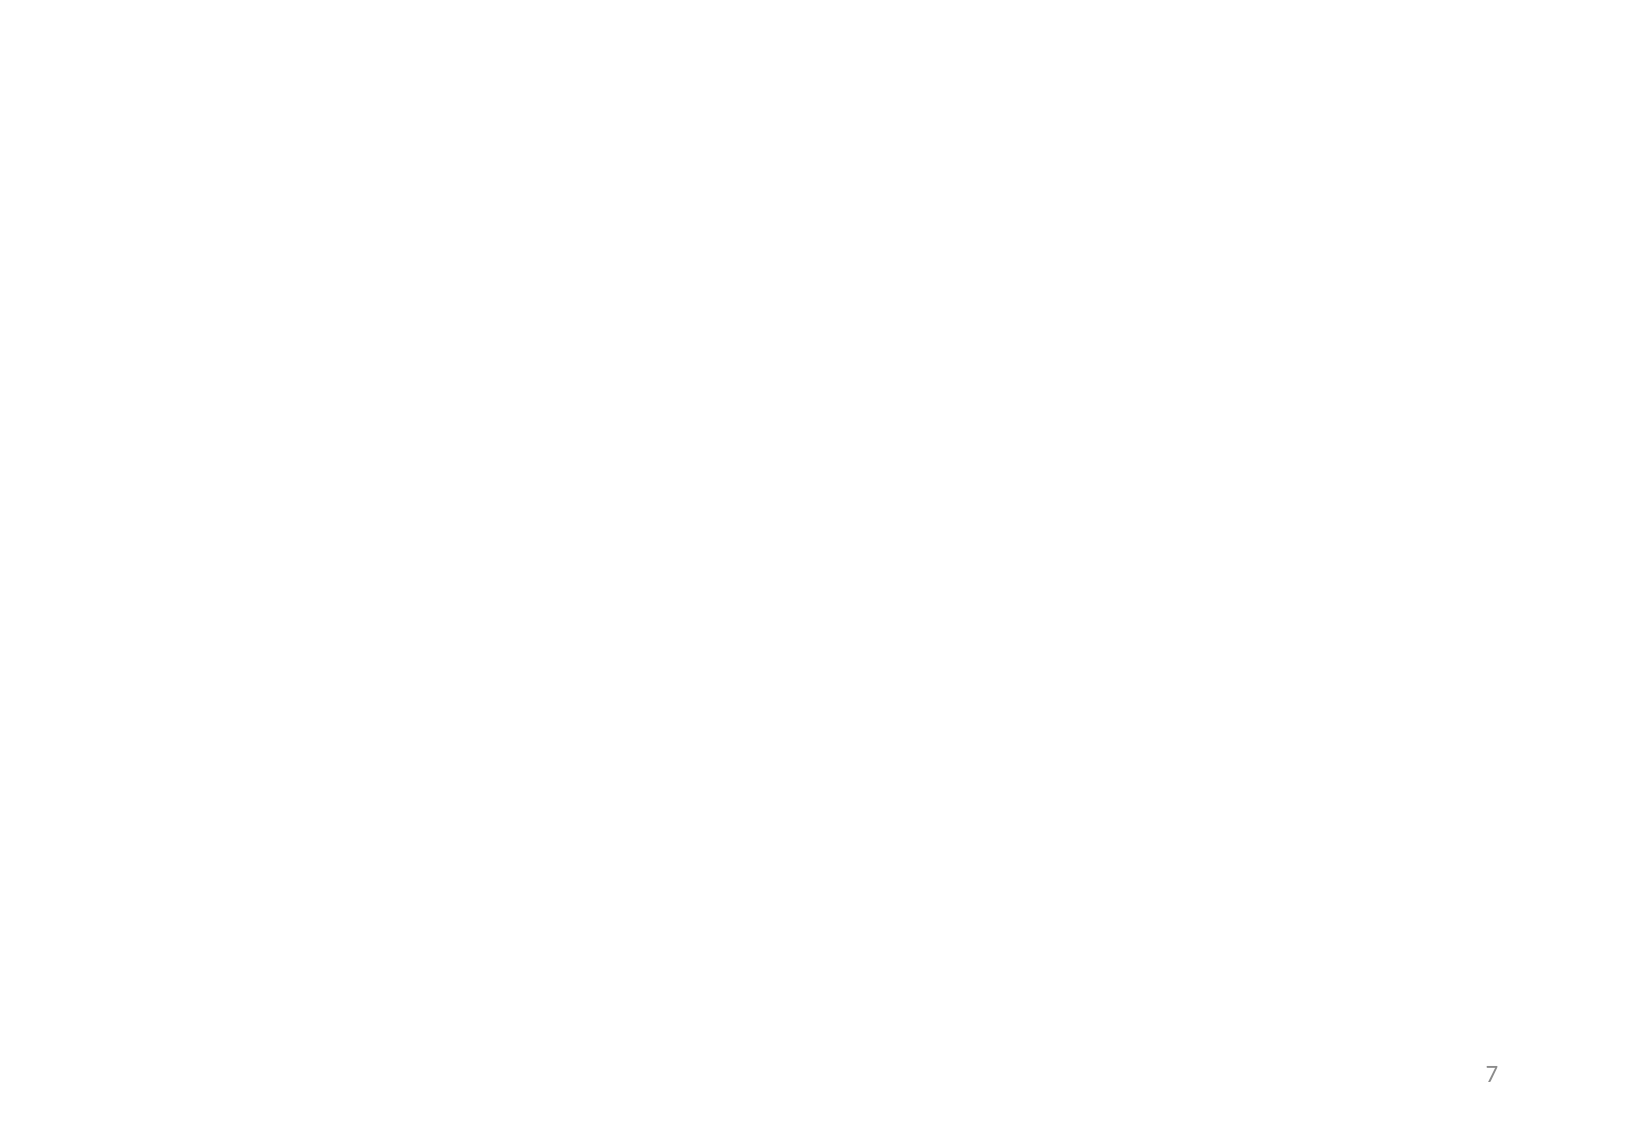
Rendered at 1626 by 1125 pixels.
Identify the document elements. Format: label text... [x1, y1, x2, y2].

slide_number 7 [1147, 1042, 1514, 1103]
